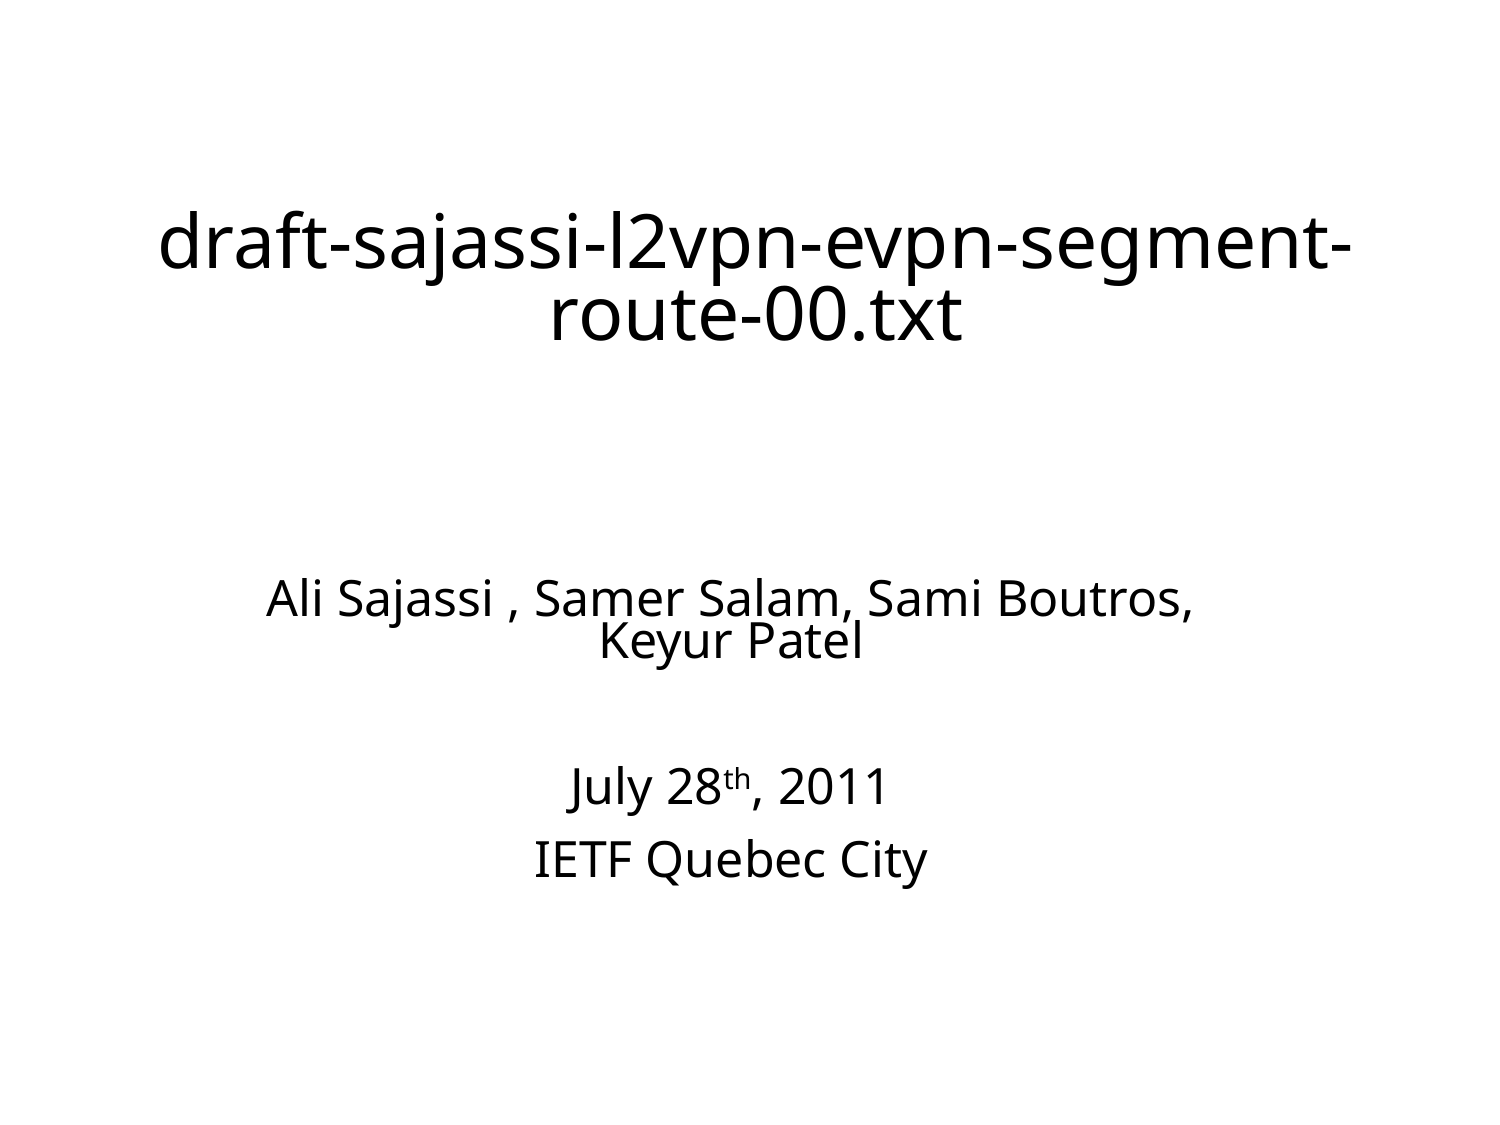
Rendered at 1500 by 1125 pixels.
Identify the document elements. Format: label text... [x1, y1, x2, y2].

title draft-sajassi-l2vpn-evpn-segment-route-00.txt [37, 237, 1476, 363]
subtitle Ali Sajassi , Samer Salam, Sami Boutros, Keyur Patel July 28th, 2011 IETF Quebec City [237, 574, 1226, 976]
